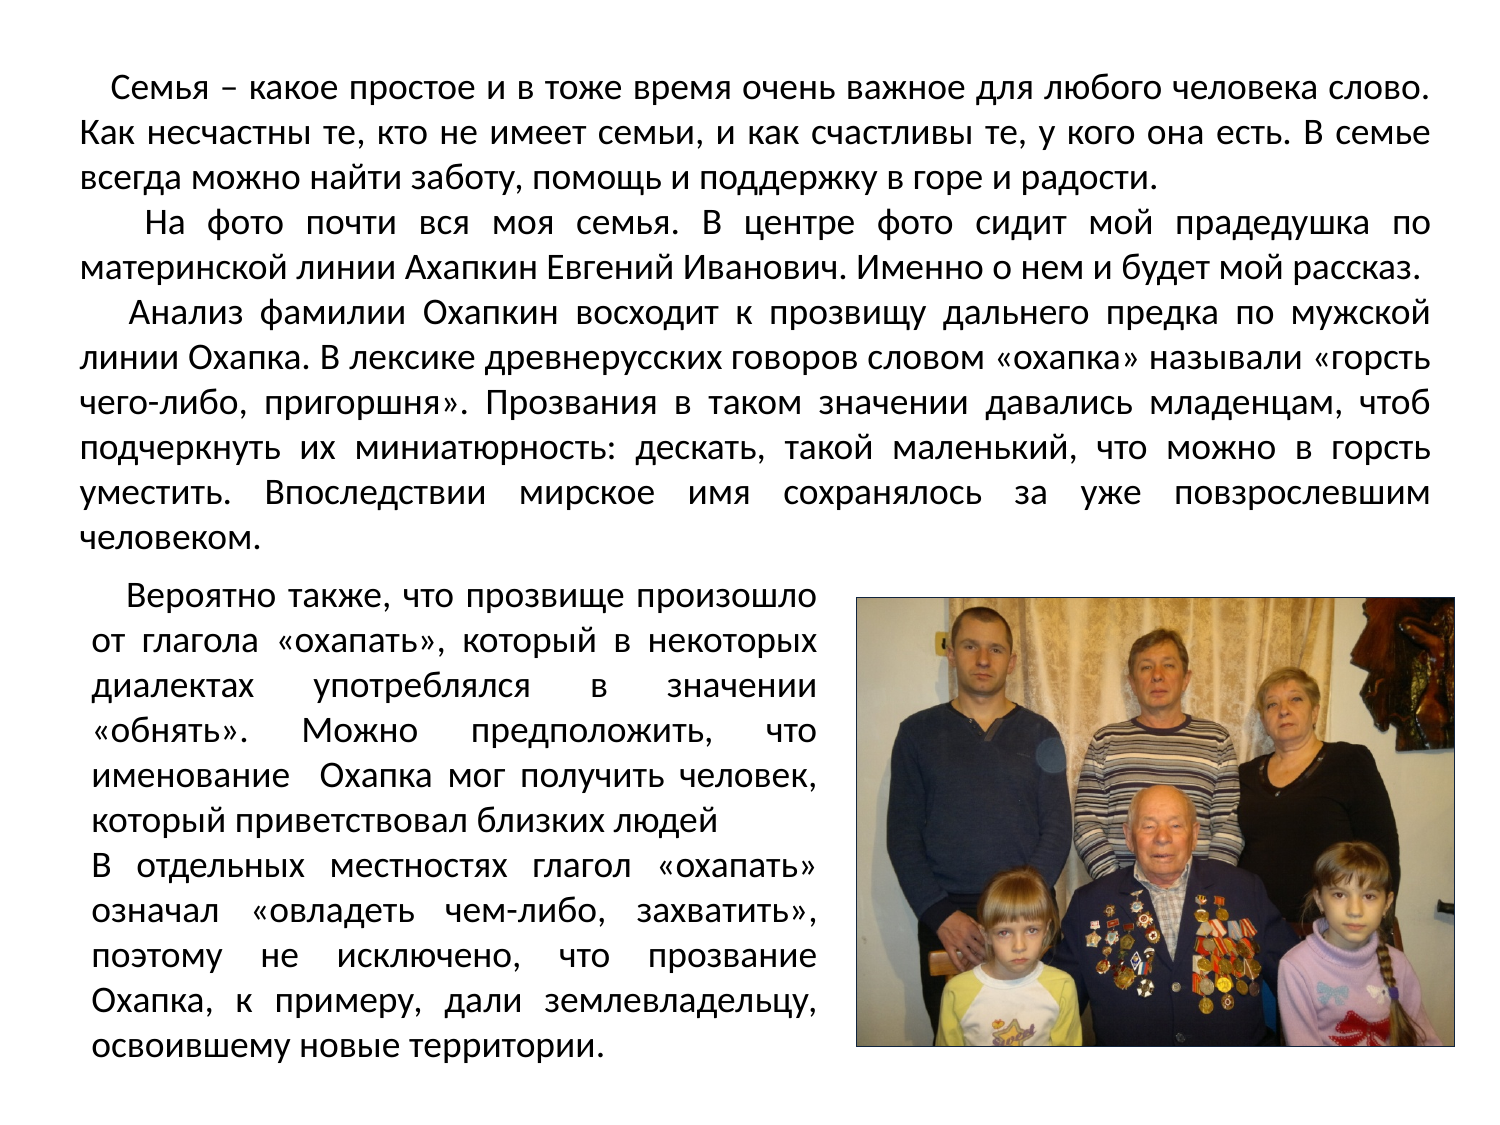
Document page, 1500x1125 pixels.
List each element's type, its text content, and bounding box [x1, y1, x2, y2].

picture [855, 597, 1455, 1048]
text_box Семья – какое простое и в тоже время очень важное для любого человека слово. Как несчастны те, кто не имеет семьи, и как счастливы те, у кого она есть. В семье всегда можно найти заботу, помощь и поддержку в горе и радости. На фото почти вся моя семья. В центре фото сидит мой прадедушка по материнской линии Ахапкин Евгений Иванович. Именно о нем и будет мой рассказ. Анализ фамилии Охапкин восходит к прозвищу дальнего предка по мужской линии Охапка. В лексике древнерусских говоров словом «охапка» называли «горсть чего-либо, пригоршня». Прозвания в таком значении давались младенцам, чтоб подчеркнуть их миниатюрность: дескать, такой маленький, что можно в горсть уместить. Впоследствии мирское имя сохранялось за уже повзрослевшим человеком. [64, 54, 1447, 565]
text_box Вероятно также, что прозвище произошло от глагола «охапать», который в некоторых диалектах употреблялся в значении «обнять». Можно предположить, что именование Охапка мог получить человек, который приветствовал близких людей В отдельных местностях глагол «охапать» означал «овладеть чем-либо, захватить», поэтому не исключено, что прозвание Охапка, к примеру, дали землевладельцу, освоившему новые территории. [76, 562, 833, 1118]
